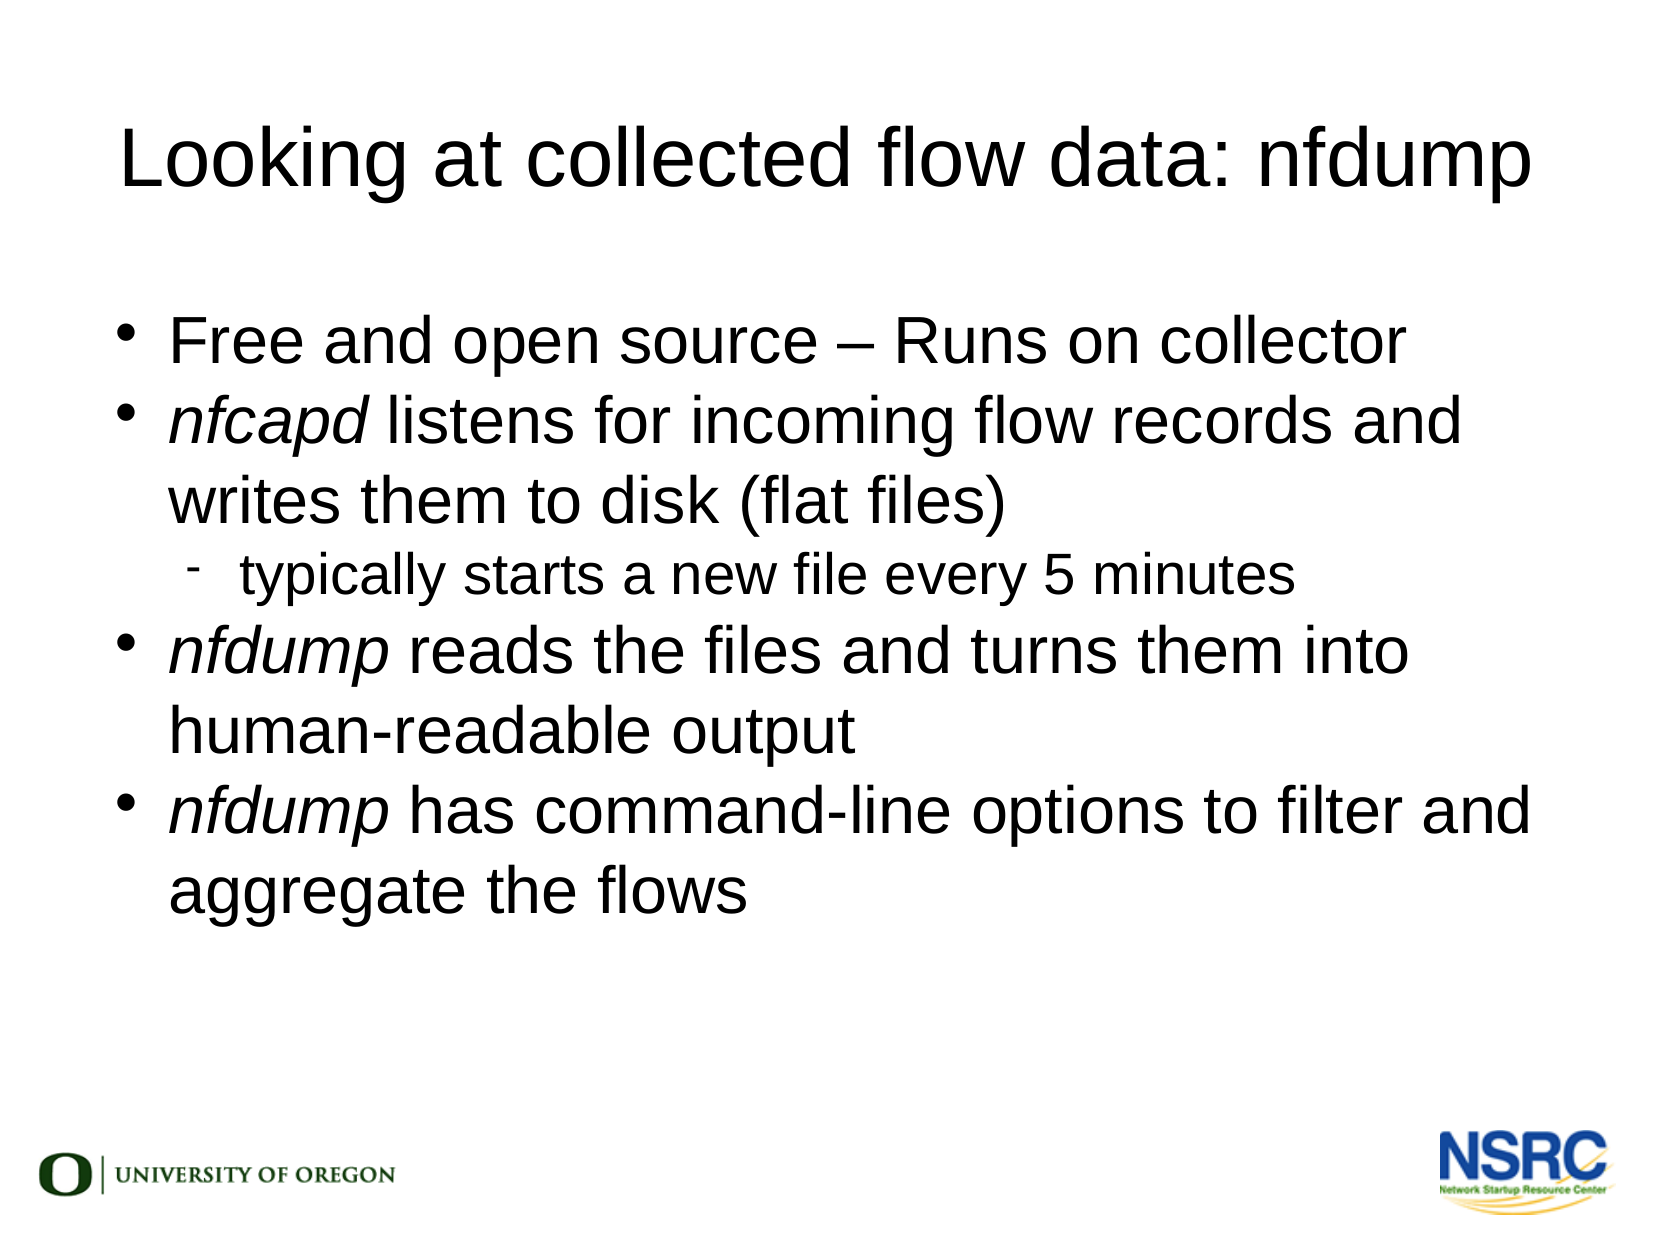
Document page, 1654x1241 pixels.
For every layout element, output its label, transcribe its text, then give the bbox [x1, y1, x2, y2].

text_box Looking at collected flow data: nfdump [82, 49, 1571, 257]
picture [37, 1151, 397, 1198]
picture [1440, 1130, 1616, 1215]
text_box Free and open source – Runs on collector nfcapd listens for incoming flow records and writes them to disk (flat files) typically starts a new file every 5 minutes nfdump reads the files and turns them into human-readable output nfdump has command-line options to filter and aggregate the flows [82, 289, 1571, 1108]
